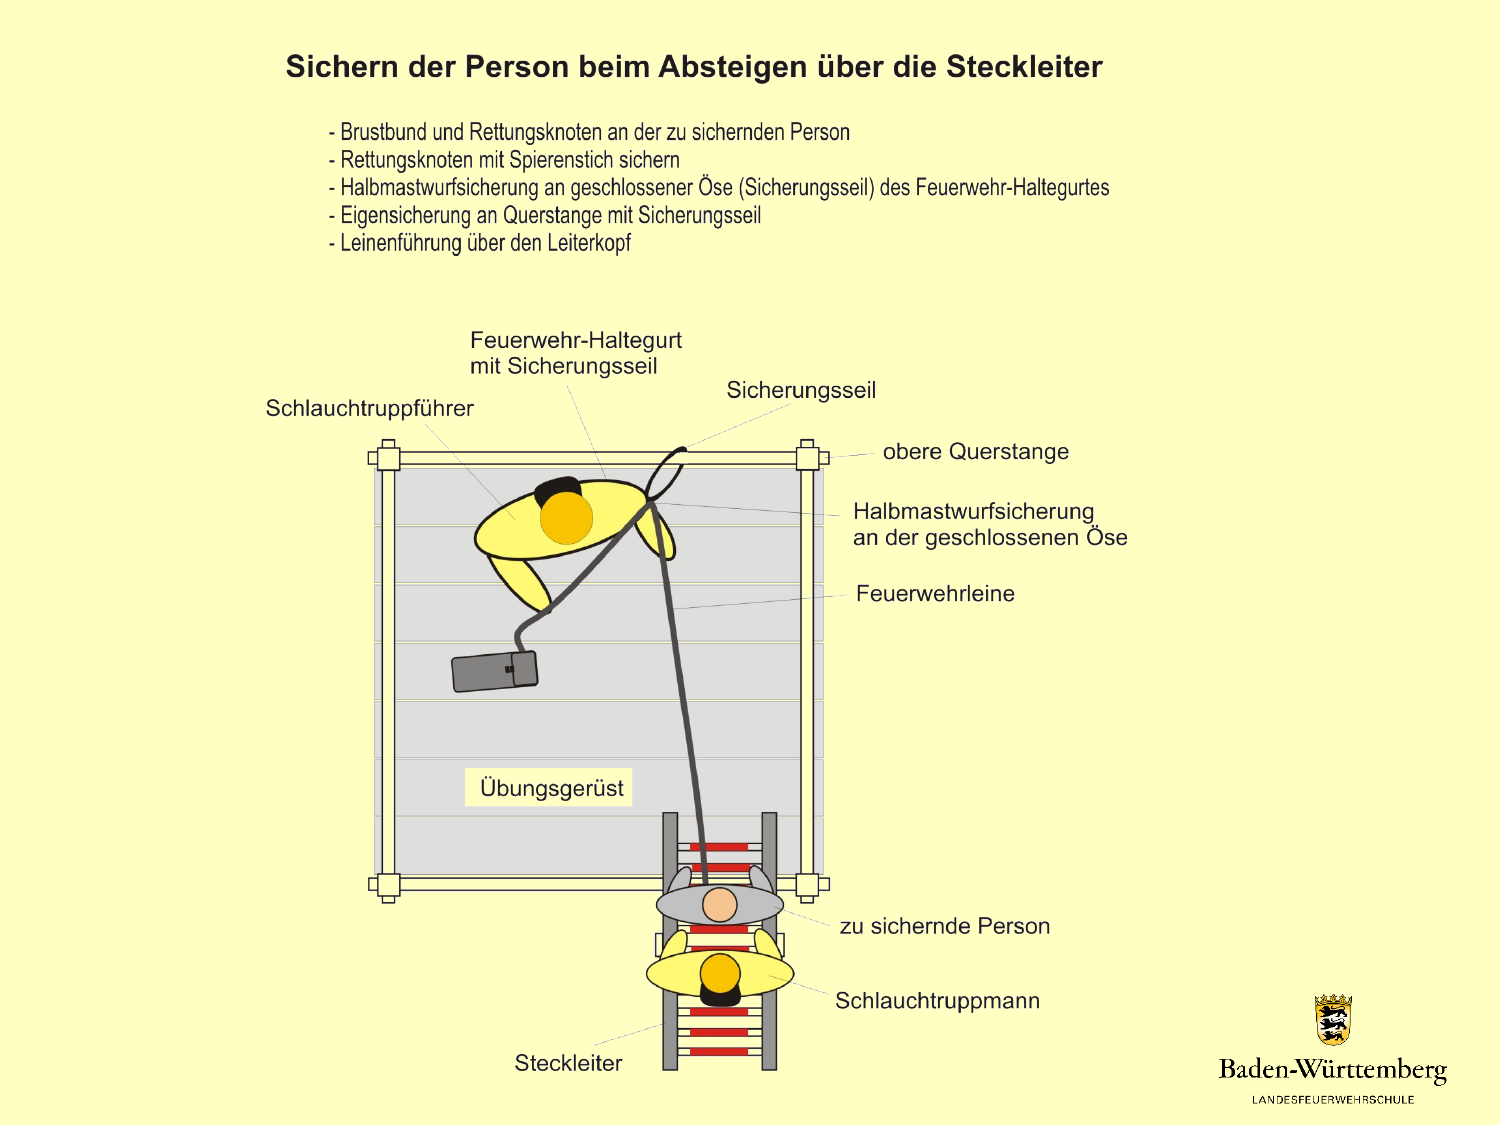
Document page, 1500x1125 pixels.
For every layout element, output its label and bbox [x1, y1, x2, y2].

picture [1219, 992, 1447, 1106]
picture [265, 54, 1127, 1071]
